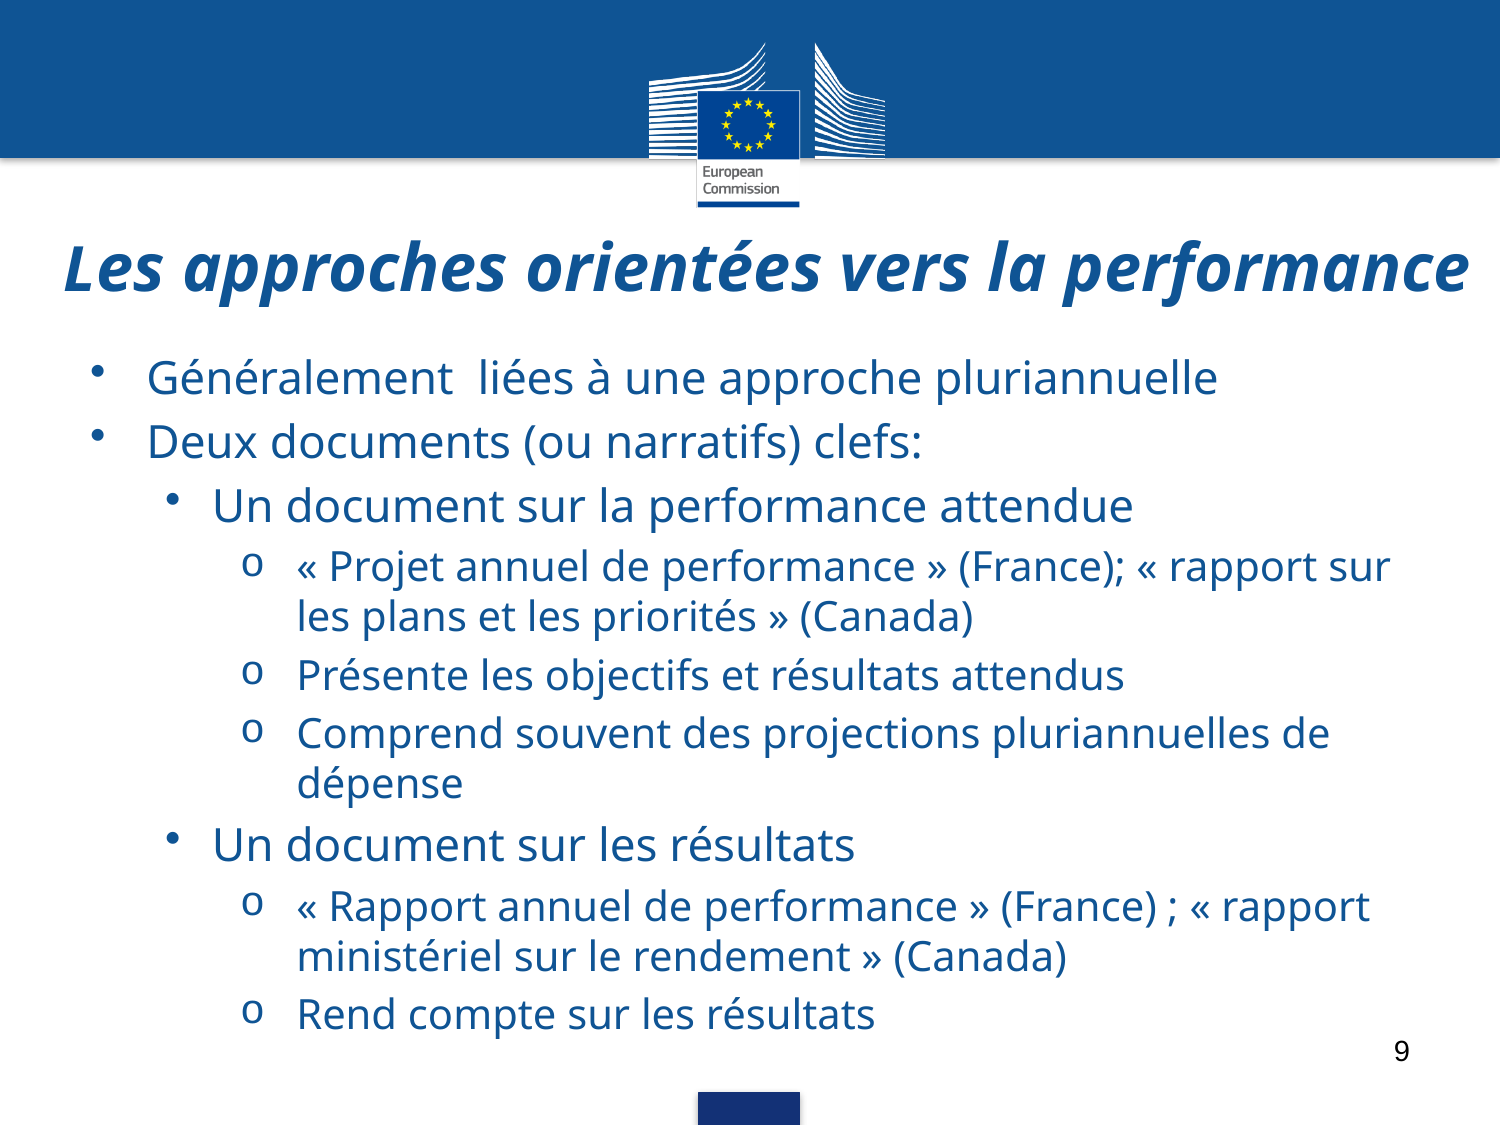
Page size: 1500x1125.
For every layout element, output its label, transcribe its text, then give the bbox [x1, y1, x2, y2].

title Les approches orientées vers la performance [0, 187, 1500, 342]
list Généralement liées à une approche pluriannuelle Deux documents (ou narratifs) clefs: Un document sur la performance attendue « Projet annuel de performance » (France); « rapport sur les plans et les priorités » (Canada) Présente les objectifs et résultats attendus Comprend souvent des projections pluriannuelles de dépense Un document sur les résultats « Rapport annuel de performance » (France) ; « rapport ministériel sur le rendement » (Canada) Rend compte sur les résultats [74, 340, 1426, 988]
picture [649, 42, 885, 187]
slide_number 9 [1074, 1024, 1426, 1103]
